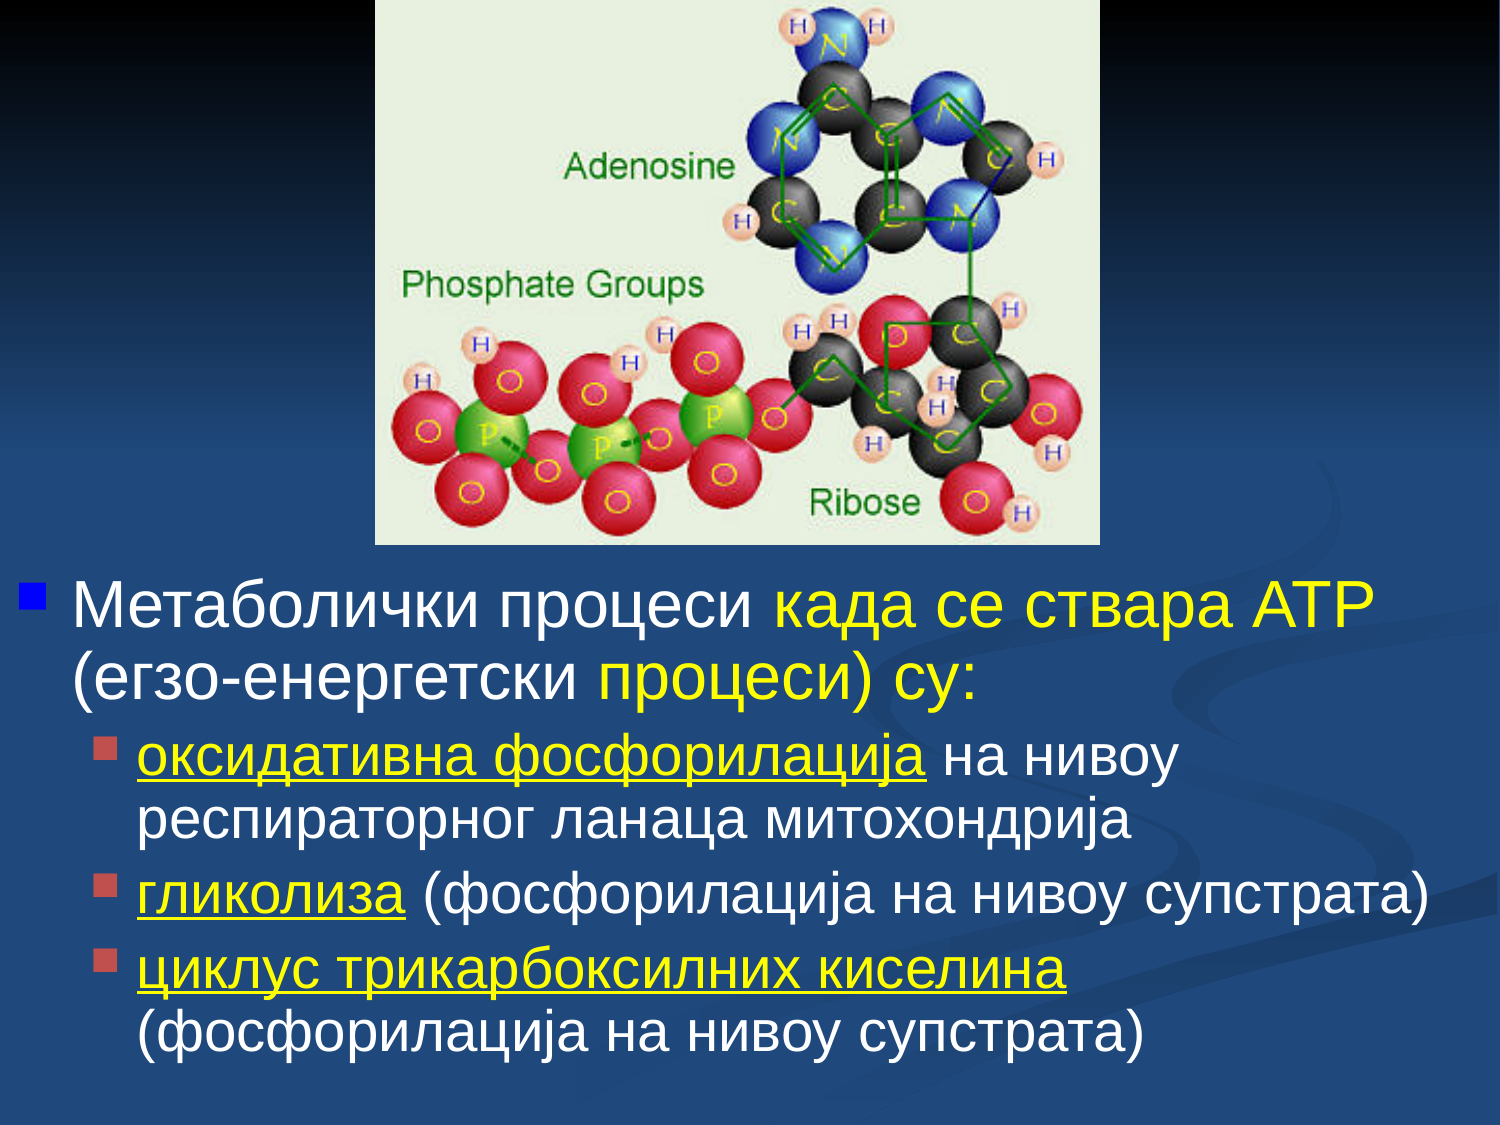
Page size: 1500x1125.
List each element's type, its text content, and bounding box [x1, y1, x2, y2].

list Метаболички процеси када се ствара ATP (егзо-енергетски процеси) су: оксидативна фосфорилација на нивоу респираторног ланаца митохондрија гликолиза (фосфорилација на нивоу супстрата) циклус трикарбоксилних киселина (фосфорилација на нивоу супстрата) [0, 562, 1500, 1125]
picture [374, 0, 1101, 545]
